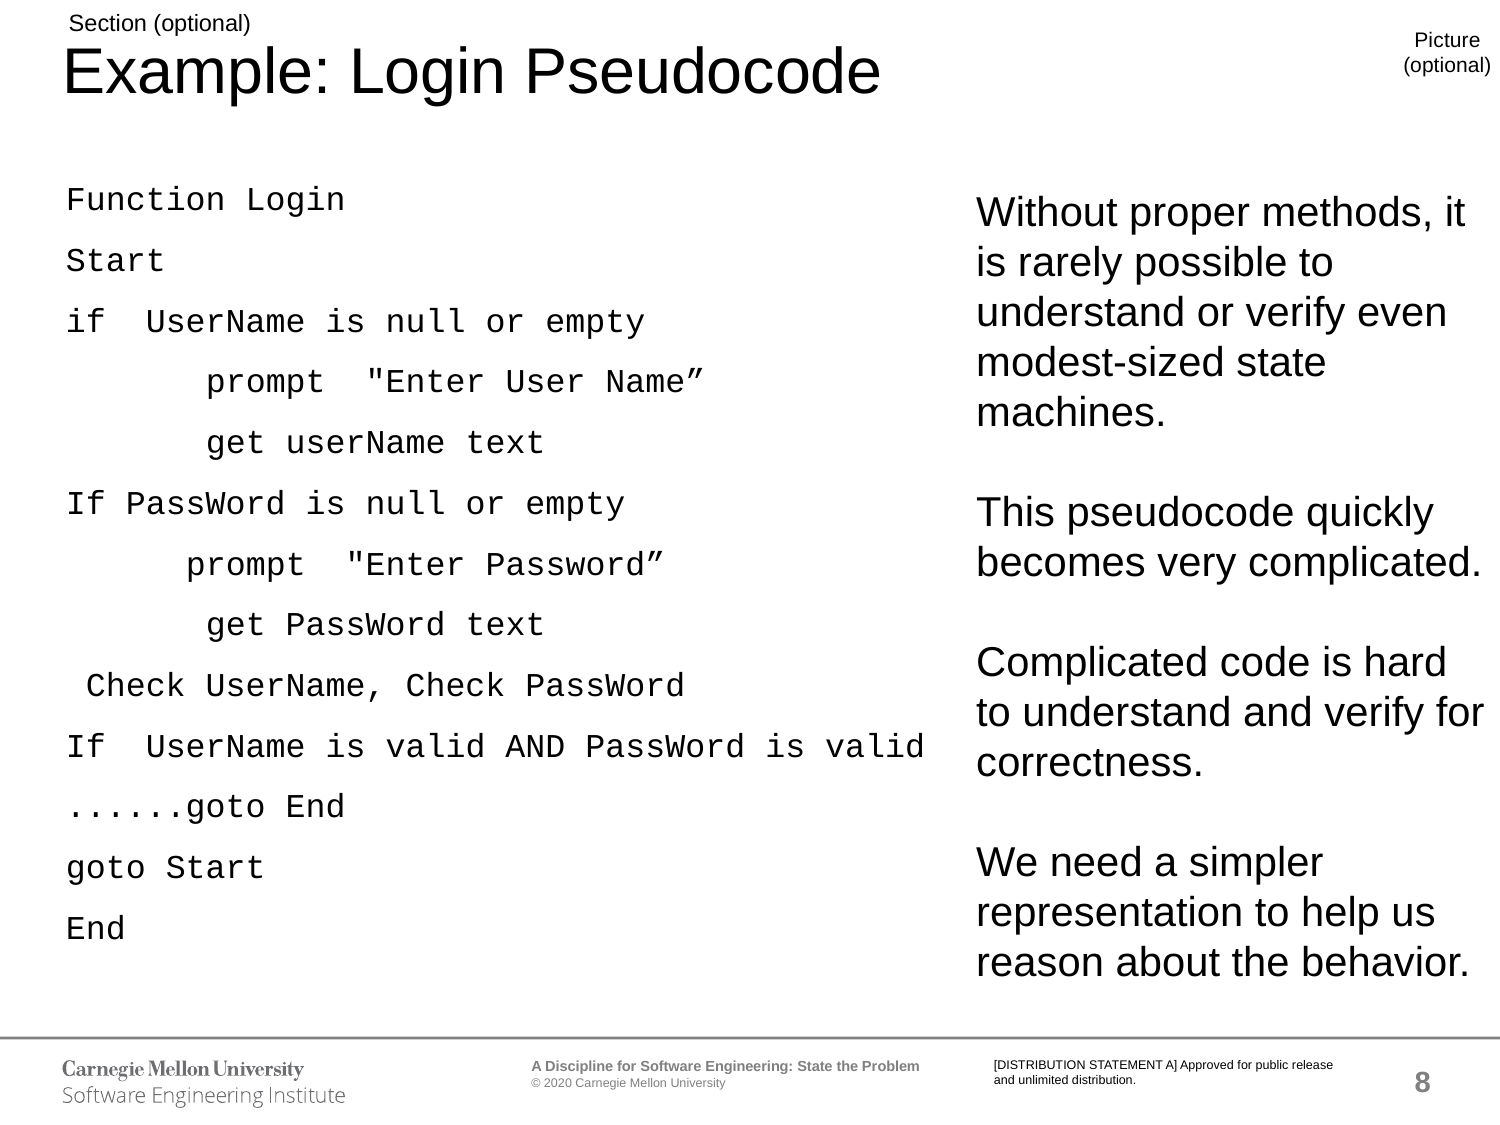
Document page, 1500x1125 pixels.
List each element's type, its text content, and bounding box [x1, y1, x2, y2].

title Example: Login Pseudocode [62, 37, 1338, 182]
text_box Without proper methods, it is rarely possible to understand or verify even modest-sized state machines. This pseudocode quickly becomes very complicated. Complicated code is hard to understand and verify for correctness. We need a simpler representation to help us reason about the behavior. [961, 177, 1500, 993]
list Function Login Start if UserName is null or empty prompt "Enter User Name” get userName text If PassWord is null or empty prompt "Enter Password” get PassWord text Check UserName, Check PassWord If UserName is valid AND PassWord is valid ......goto End goto Start End [65, 177, 1431, 1000]
